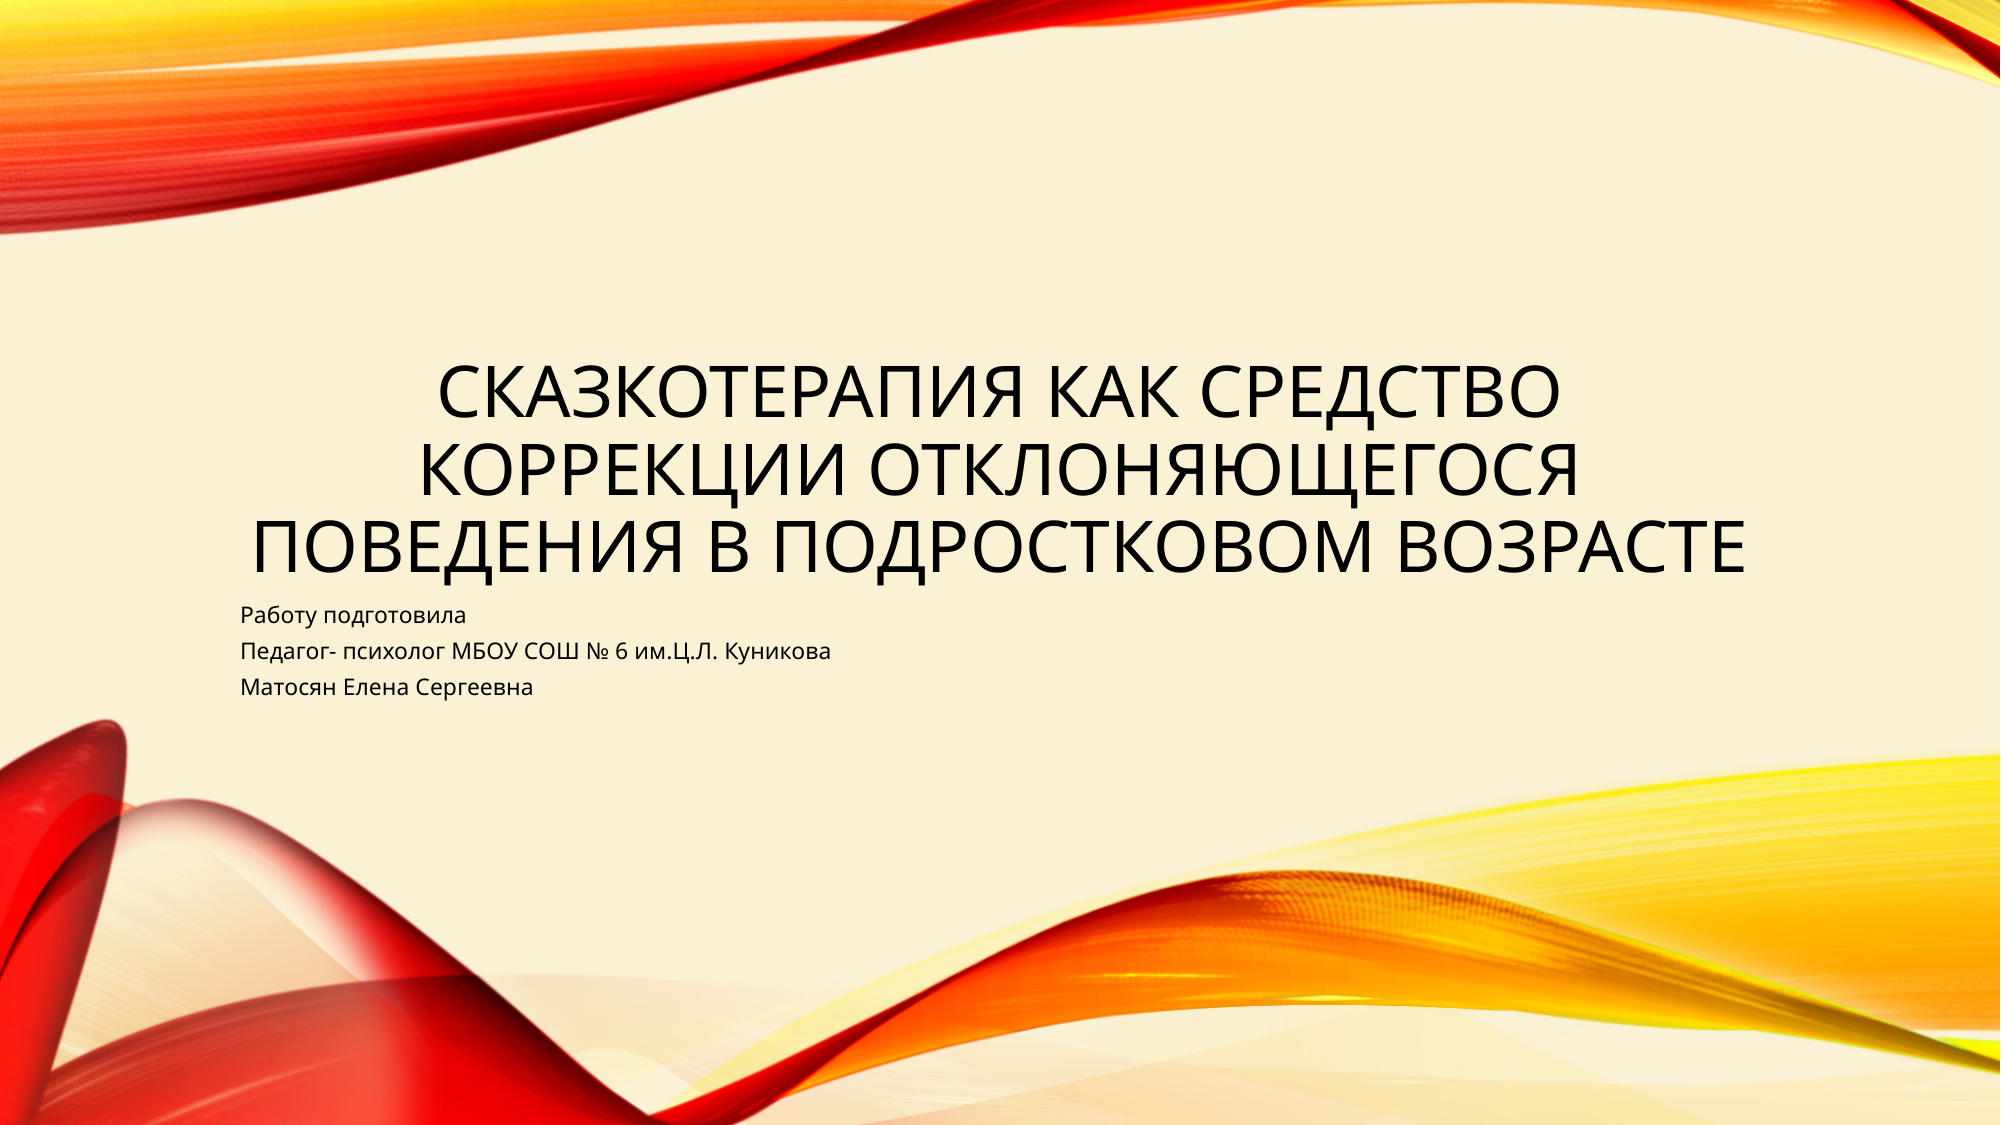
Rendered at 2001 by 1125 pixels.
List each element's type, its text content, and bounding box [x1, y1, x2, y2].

picture [0, 0, 2000, 237]
title Сказкотерапия как средство коррекции отклоняющегося поведения в подростковом возрасте [225, 295, 1775, 595]
subtitle Работу подготовила Педагог- психолог МБОУ СОШ № 6 им.Ц.Л. Куникова Матосян Елена Сергеевна [225, 595, 1775, 709]
picture [0, 717, 2000, 1125]
